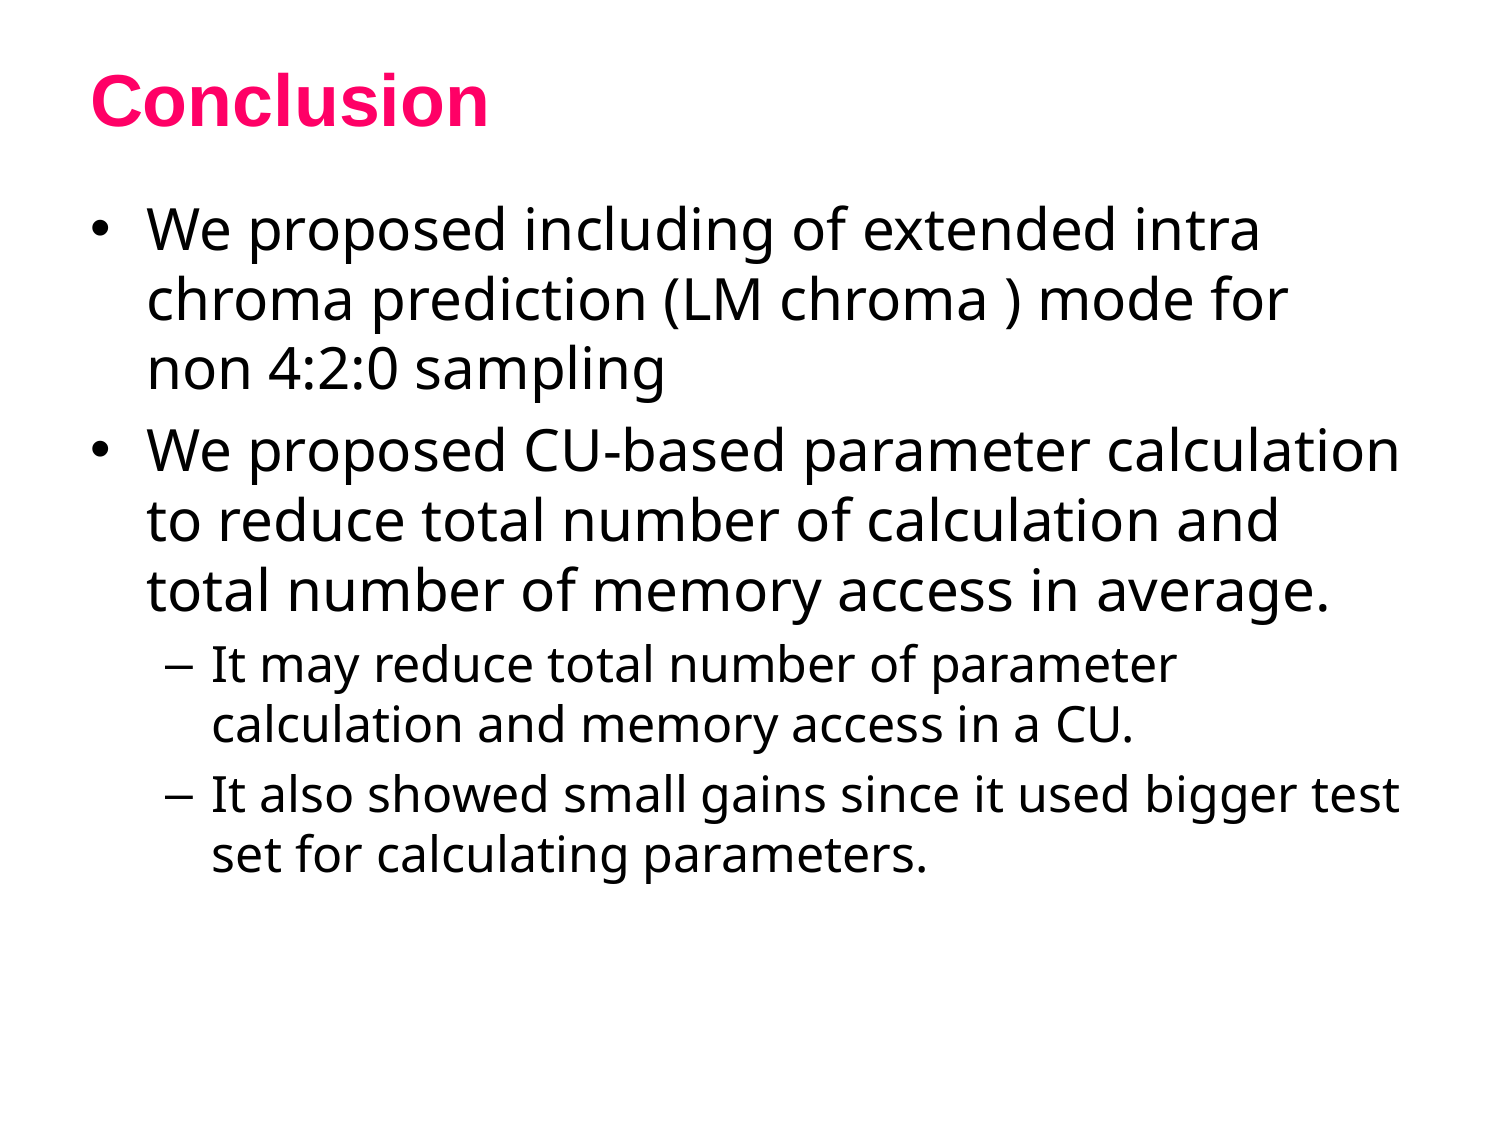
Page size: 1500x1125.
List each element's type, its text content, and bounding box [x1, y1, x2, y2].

title Conclusion [75, 45, 1425, 149]
list We proposed including of extended intra chroma prediction (LM chroma ) mode for non 4:2:0 sampling We proposed CU-based parameter calculation to reduce total number of calculation and total number of memory access in average. It may reduce total number of parameter calculation and memory access in a CU. It also showed small gains since it used bigger test set for calculating parameters. [75, 184, 1425, 1005]
